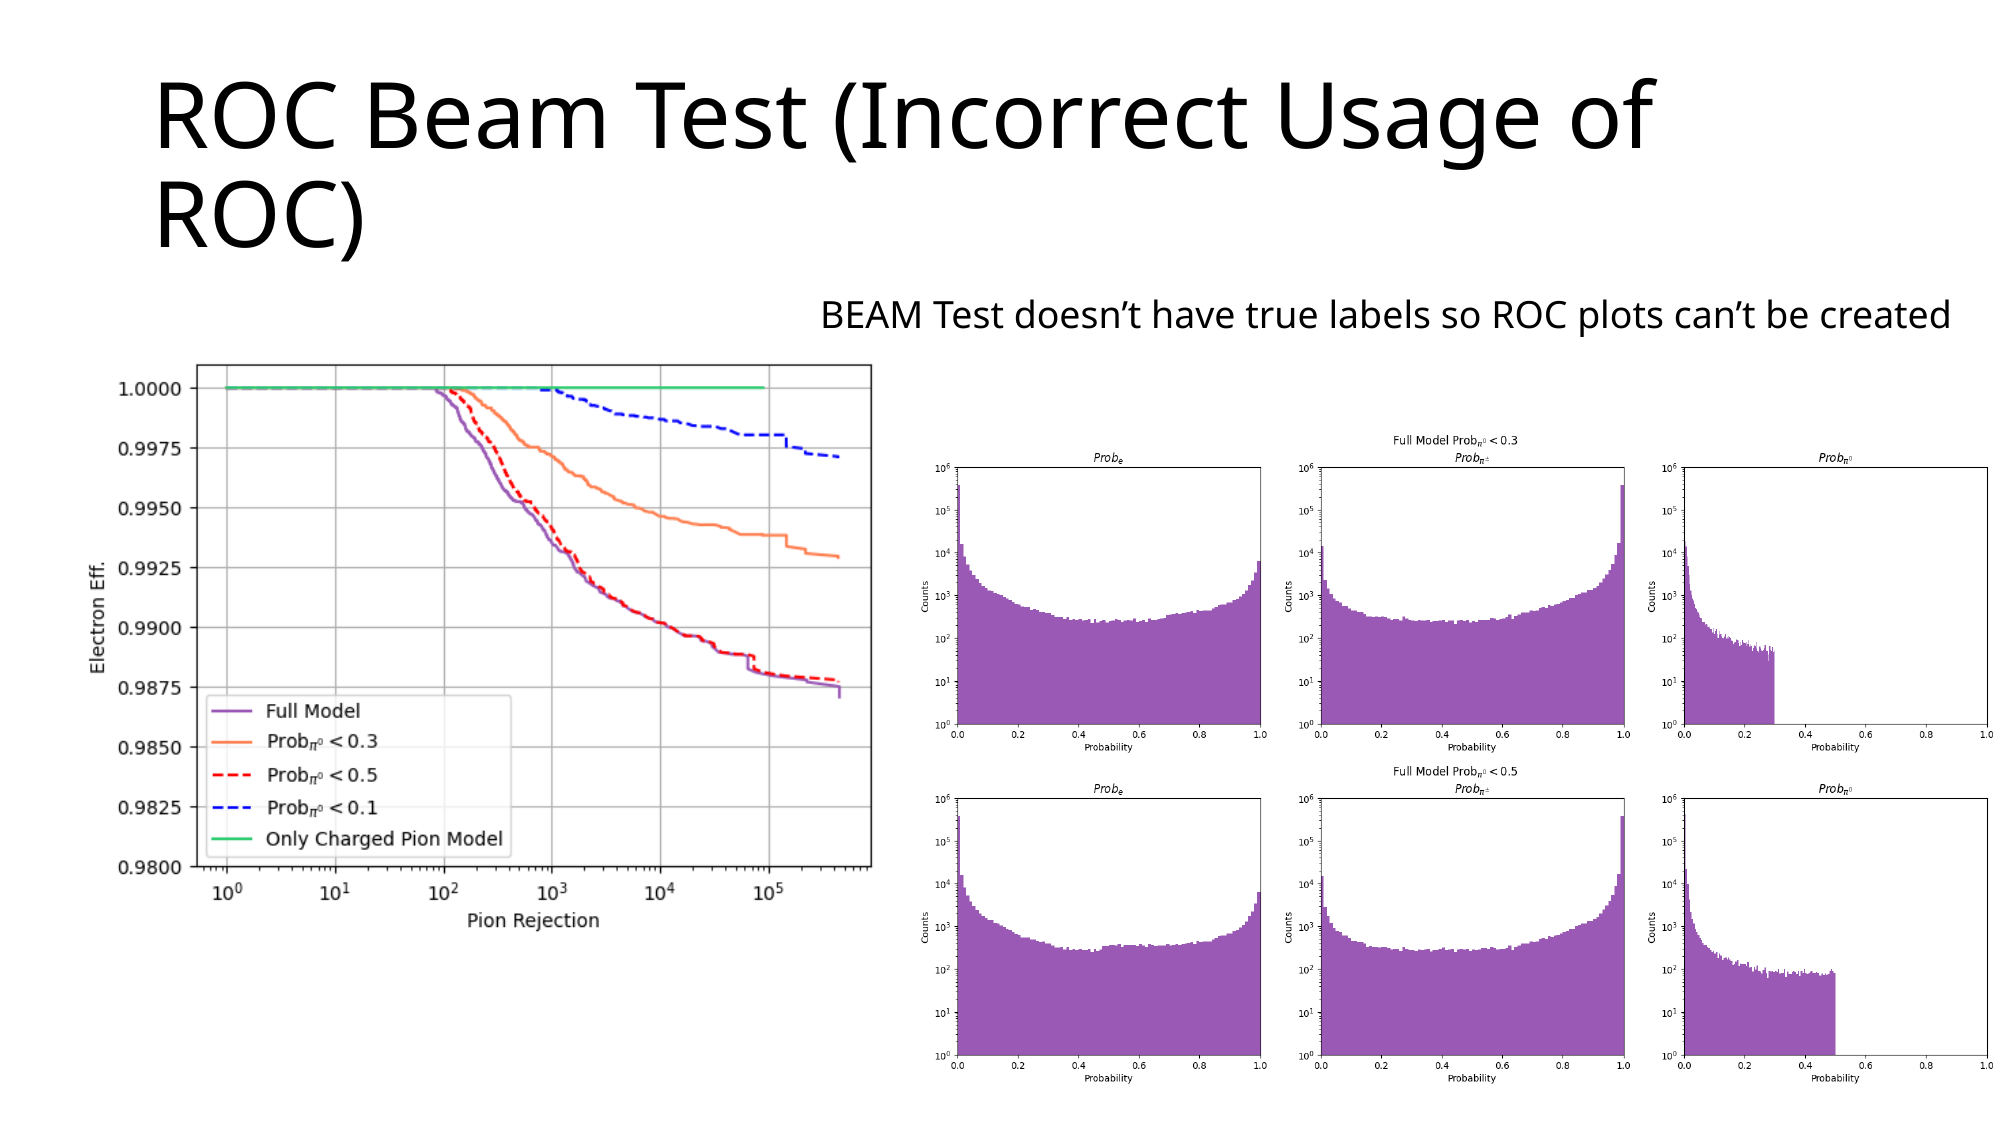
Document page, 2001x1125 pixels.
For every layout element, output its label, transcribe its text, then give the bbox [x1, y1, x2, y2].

text_box BEAM Test doesn’t have true labels so ROC plots can’t be created [805, 284, 1978, 344]
title ROC Beam Test (Incorrect Usage of ROC) [137, 59, 1863, 278]
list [76, 351, 883, 946]
picture [913, 427, 2000, 1090]
